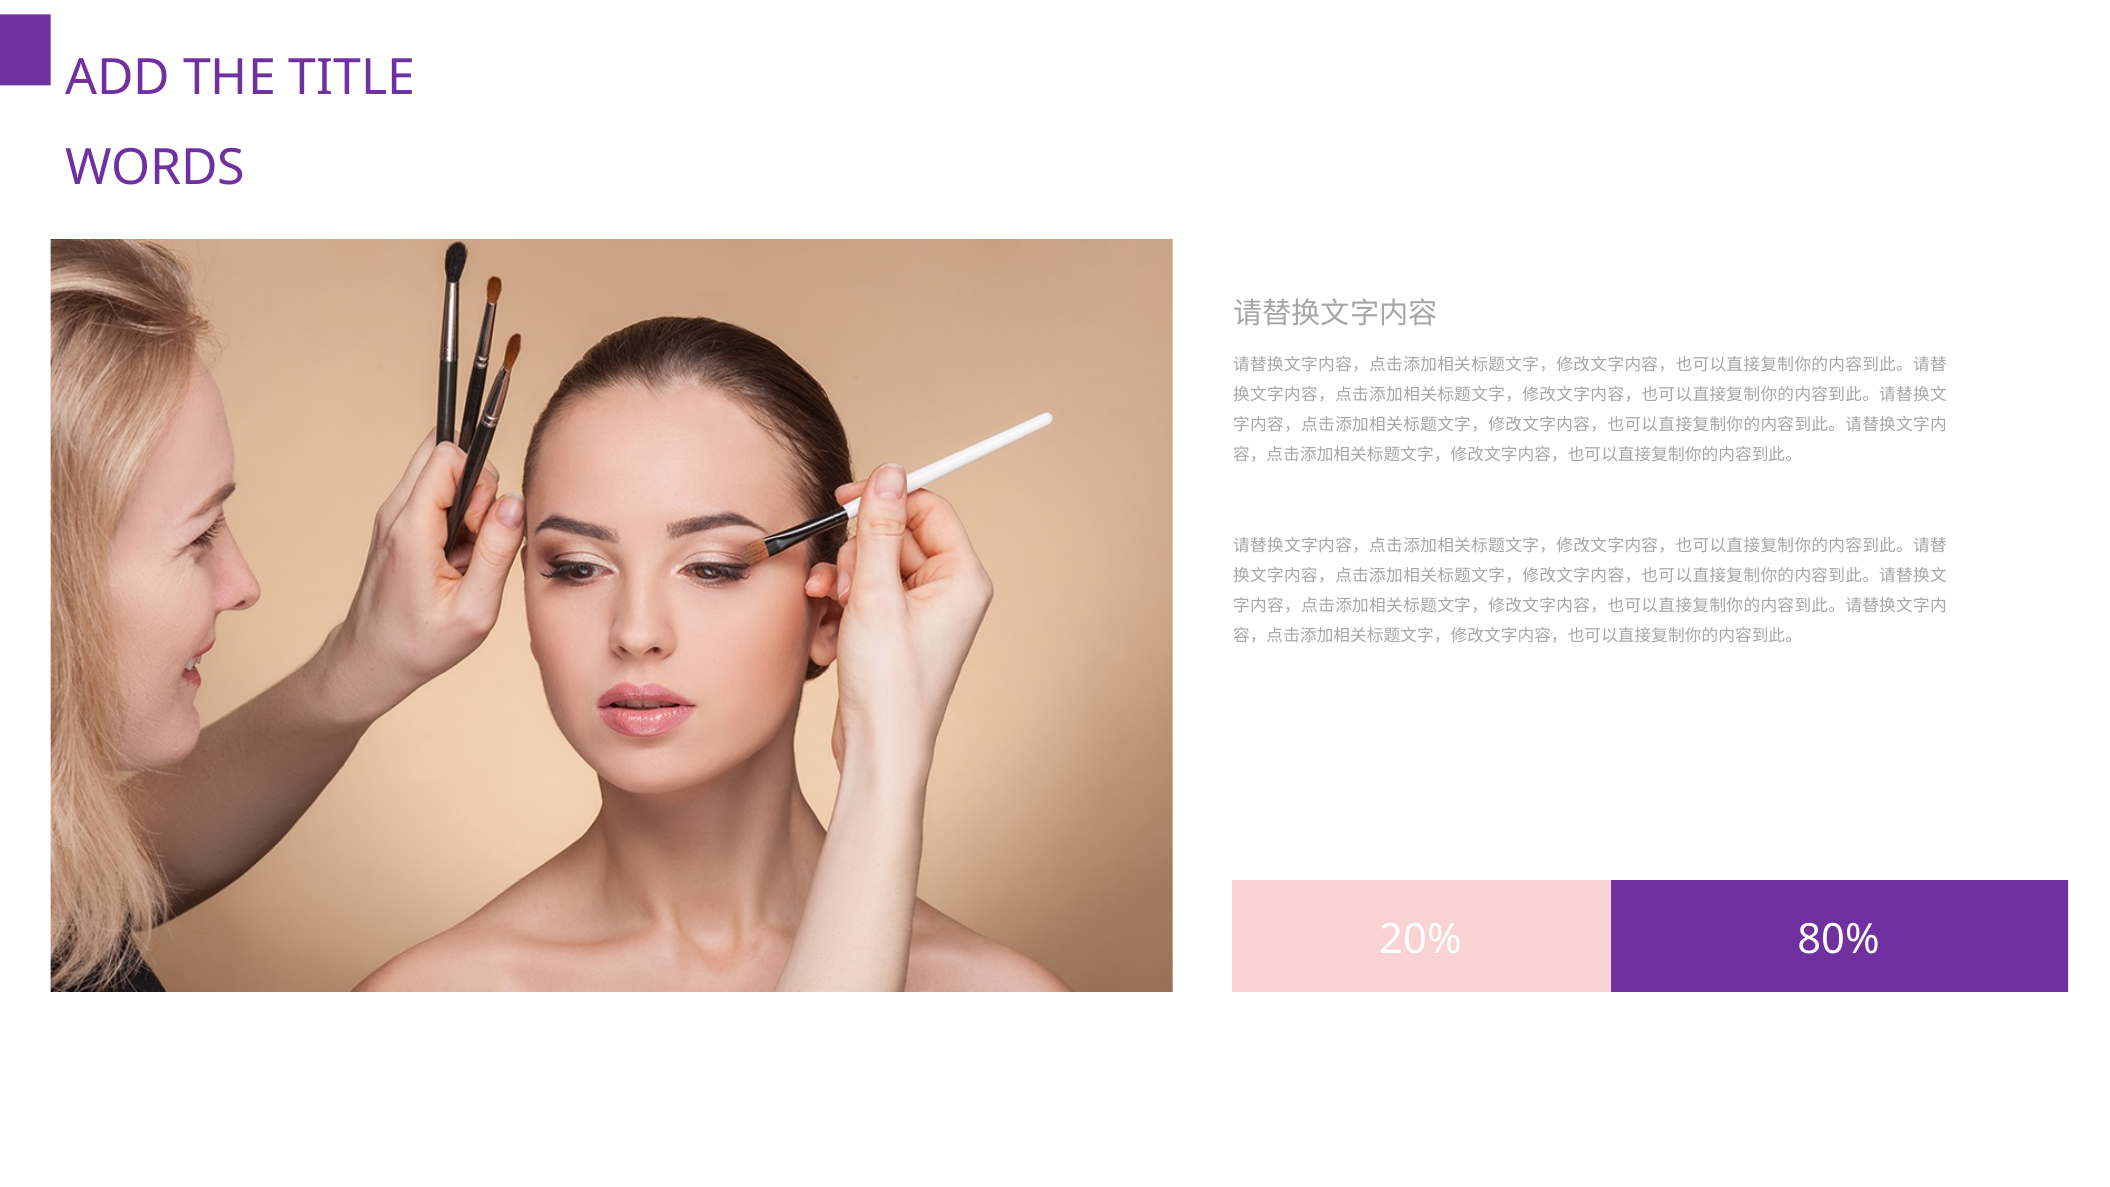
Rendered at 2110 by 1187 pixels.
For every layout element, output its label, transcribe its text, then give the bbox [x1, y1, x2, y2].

text_box 20% [1364, 904, 1519, 969]
text_box 80% [1782, 904, 1937, 969]
text_box [1231, 879, 1610, 993]
text_box 请替换文字内容，点击添加相关标题文字，修改文字内容，也可以直接复制你的内容到此。请替换文字内容，点击添加相关标题文字，修改文字内容，也可以直接复制你的内容到此。请替换文字内容，点击添加相关标题文字，修改文字内容，也可以直接复制你的内容到此。请替换文字内容，点击添加相关标题文字，修改文字内容，也可以直接复制你的内容到此。 [1217, 336, 1964, 461]
text_box [50, 238, 1174, 993]
text_box ADD THE TITLE WORDS [50, 7, 583, 202]
text_box 请替换文字内容 [1217, 286, 1519, 336]
text_box 请替换文字内容，点击添加相关标题文字，修改文字内容，也可以直接复制你的内容到此。请替换文字内容，点击添加相关标题文字，修改文字内容，也可以直接复制你的内容到此。请替换文字内容，点击添加相关标题文字，修改文字内容，也可以直接复制你的内容到此。请替换文字内容，点击添加相关标题文字，修改文字内容，也可以直接复制你的内容到此。 [1217, 517, 1964, 642]
text_box [1610, 879, 2069, 993]
